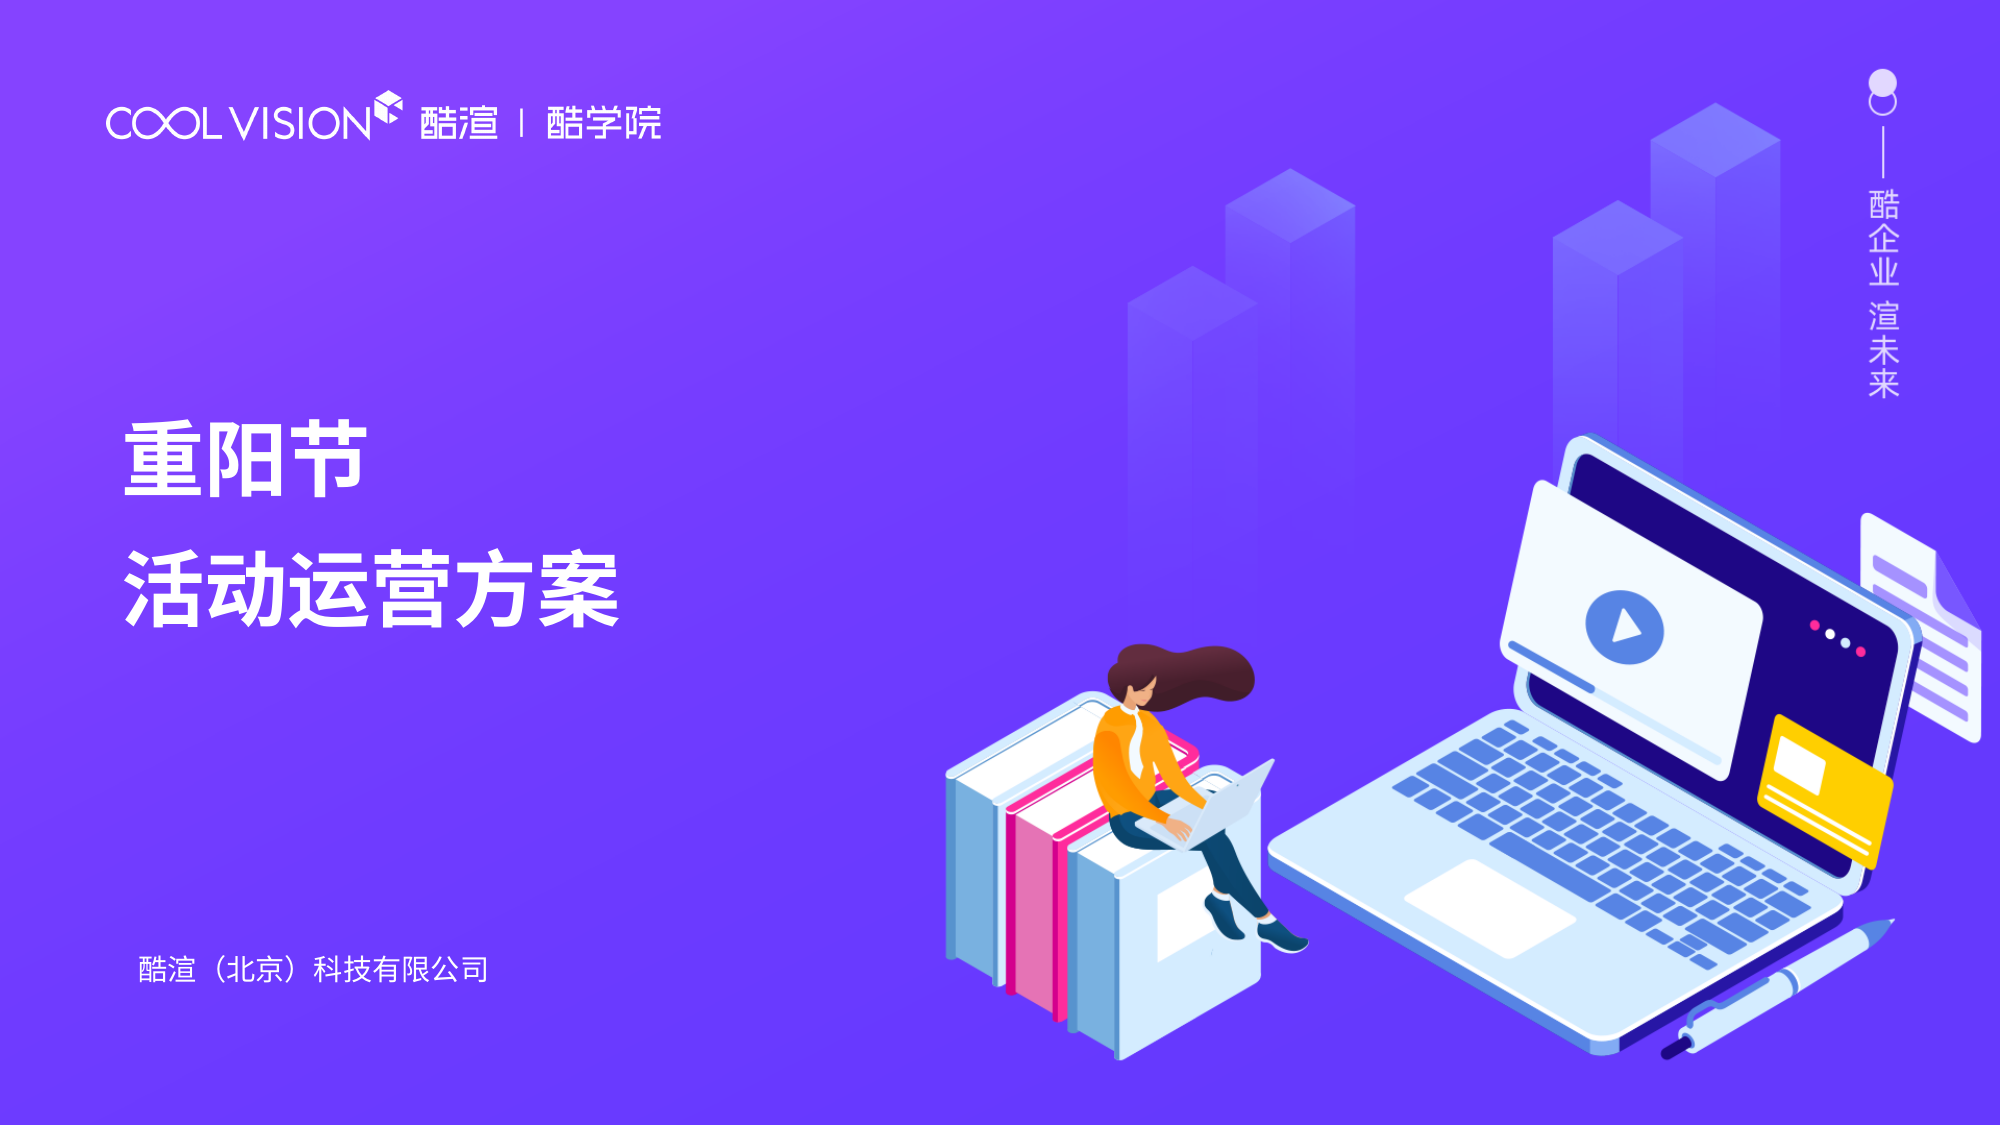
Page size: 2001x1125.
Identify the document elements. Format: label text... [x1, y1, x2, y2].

title 重阳节 活动运营方案 [106, 358, 820, 645]
text_box 酷渲（北京）科技有限公司 [123, 943, 505, 994]
picture [0, 0, 2000, 1125]
